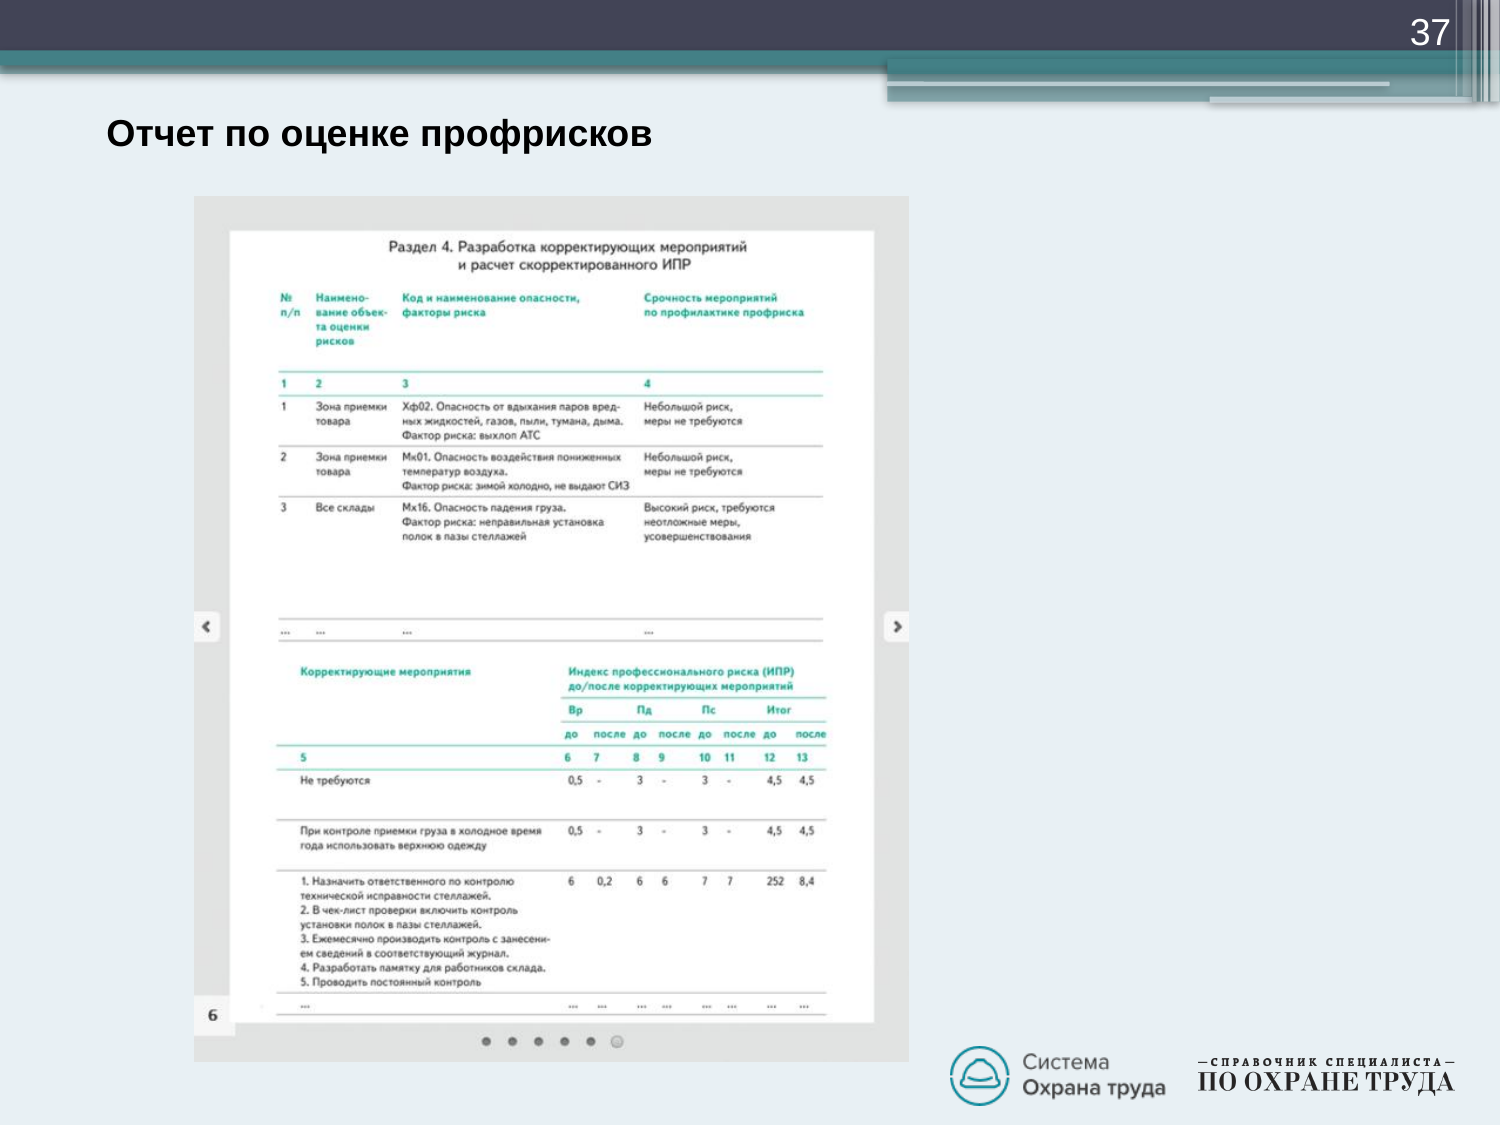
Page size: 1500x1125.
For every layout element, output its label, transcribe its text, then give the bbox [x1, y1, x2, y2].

picture [194, 195, 910, 1062]
picture [1198, 1058, 1456, 1097]
picture [950, 1046, 1166, 1107]
slide_number 37 [1341, 0, 1466, 61]
text_box Отчет по оценке профрисков [91, 101, 668, 162]
